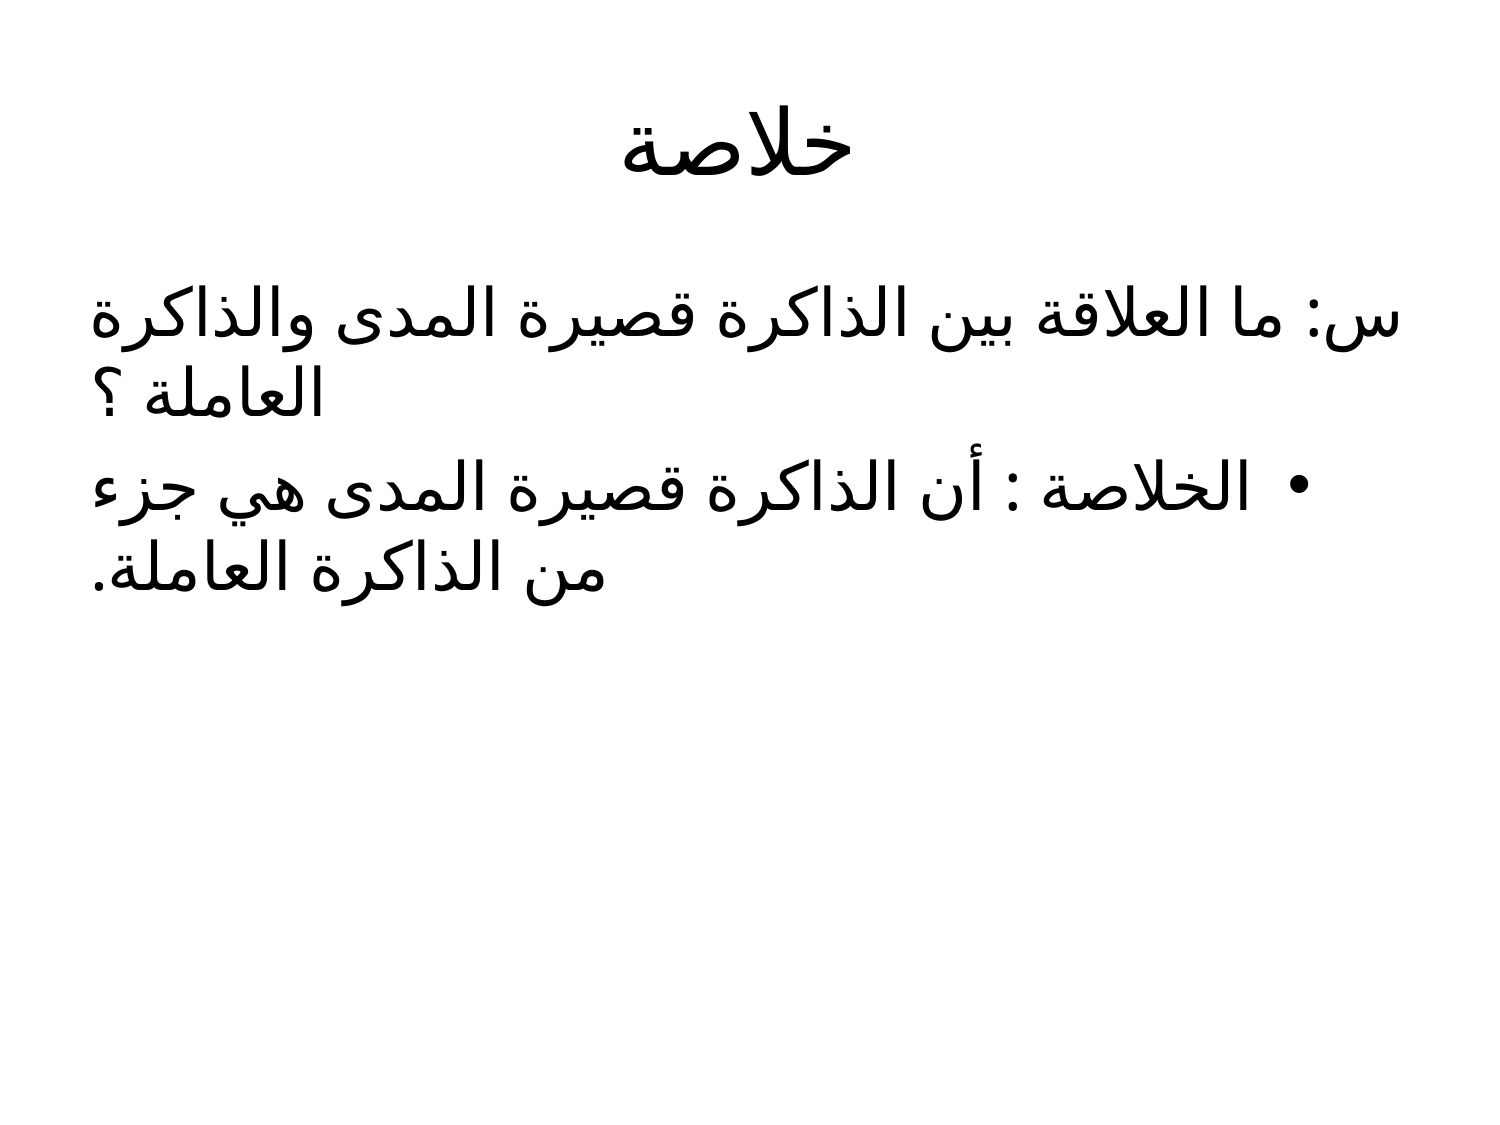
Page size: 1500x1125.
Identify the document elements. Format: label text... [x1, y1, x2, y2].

list س: ما العلاقة بين الذاكرة قصيرة المدى والذاكرة العاملة ؟ الخلاصة : أن الذاكرة قصيرة المدى هي جزء من الذاكرة العاملة. [75, 262, 1425, 1005]
title خلاصة [75, 45, 1425, 233]
